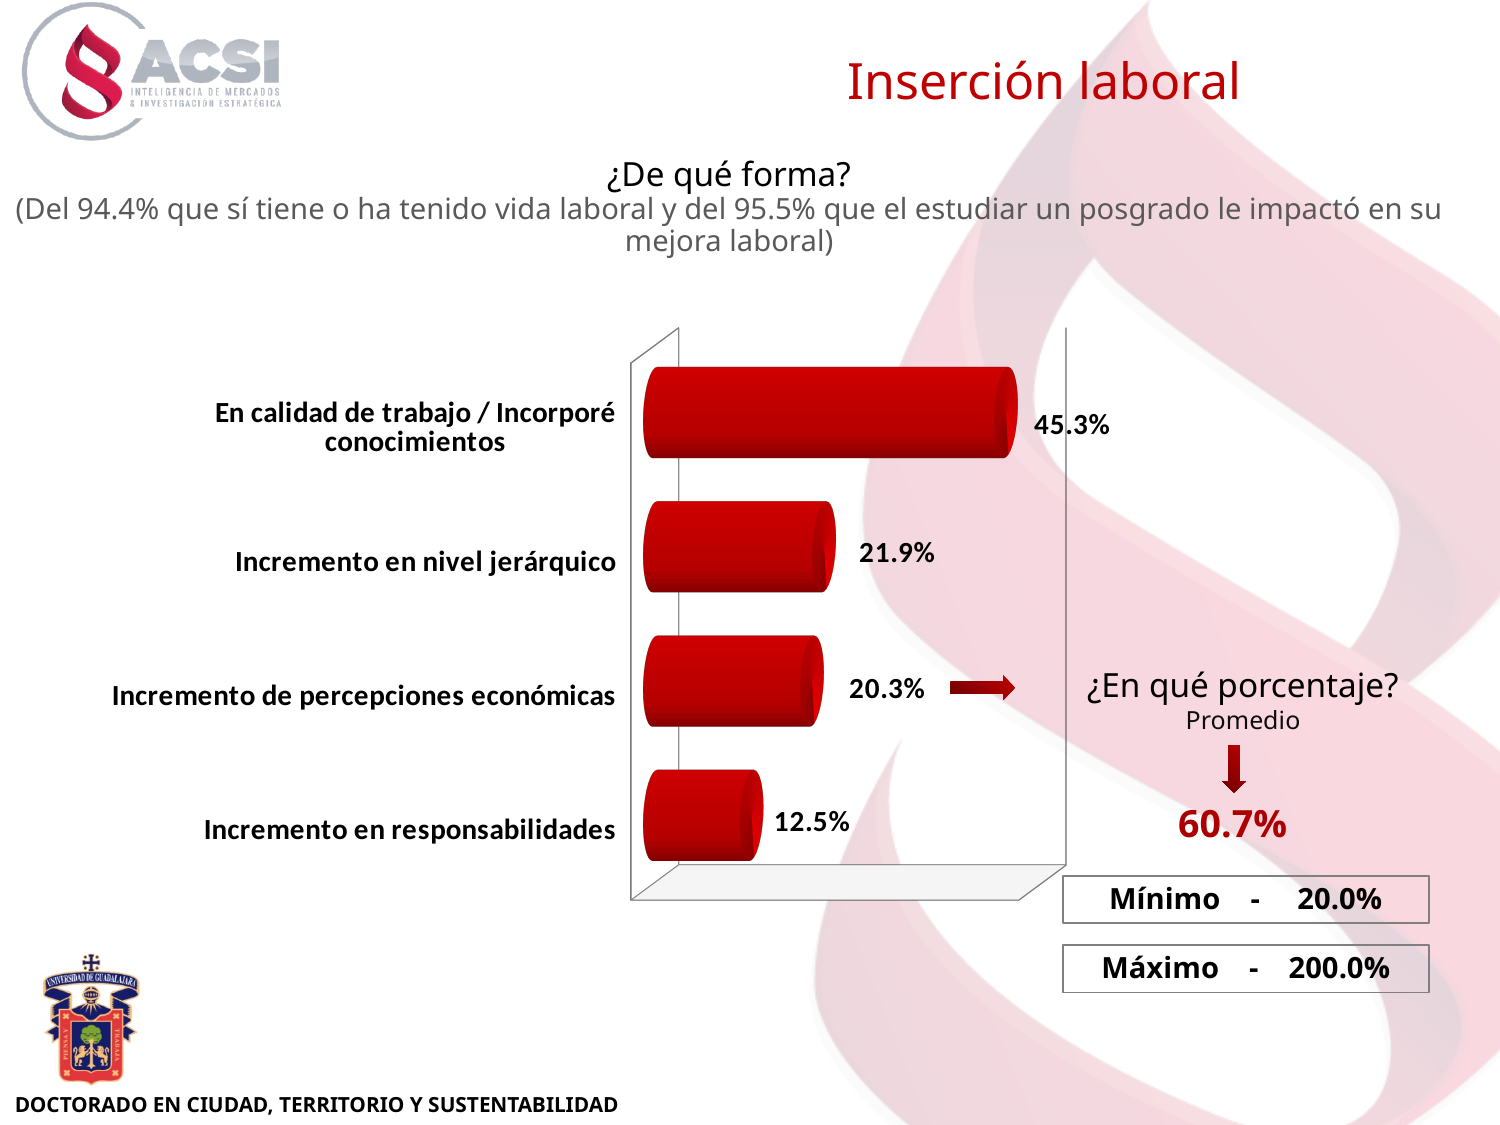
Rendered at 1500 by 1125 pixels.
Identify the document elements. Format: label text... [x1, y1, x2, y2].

picture [10, 0, 292, 148]
text_box Máximo - 200.0% [1062, 945, 1429, 993]
text_box [1226, 745, 1246, 793]
text_box Mínimo - 20.0% [1226, 875, 1429, 924]
text_box ¿En qué porcentaje? Promedio [1226, 656, 1465, 742]
picture [41, 952, 141, 1088]
text_box Inserción laboral [589, 42, 1500, 118]
text_box ¿De qué forma? (Del 94.4% que sí tiene o ha tenido vida laboral y del 95.5% que el estudiar un posgrado le impactó en su mejora laboral) [0, 148, 1465, 266]
text_box 60.7% [1226, 792, 1309, 853]
chart [76, 172, 1223, 945]
